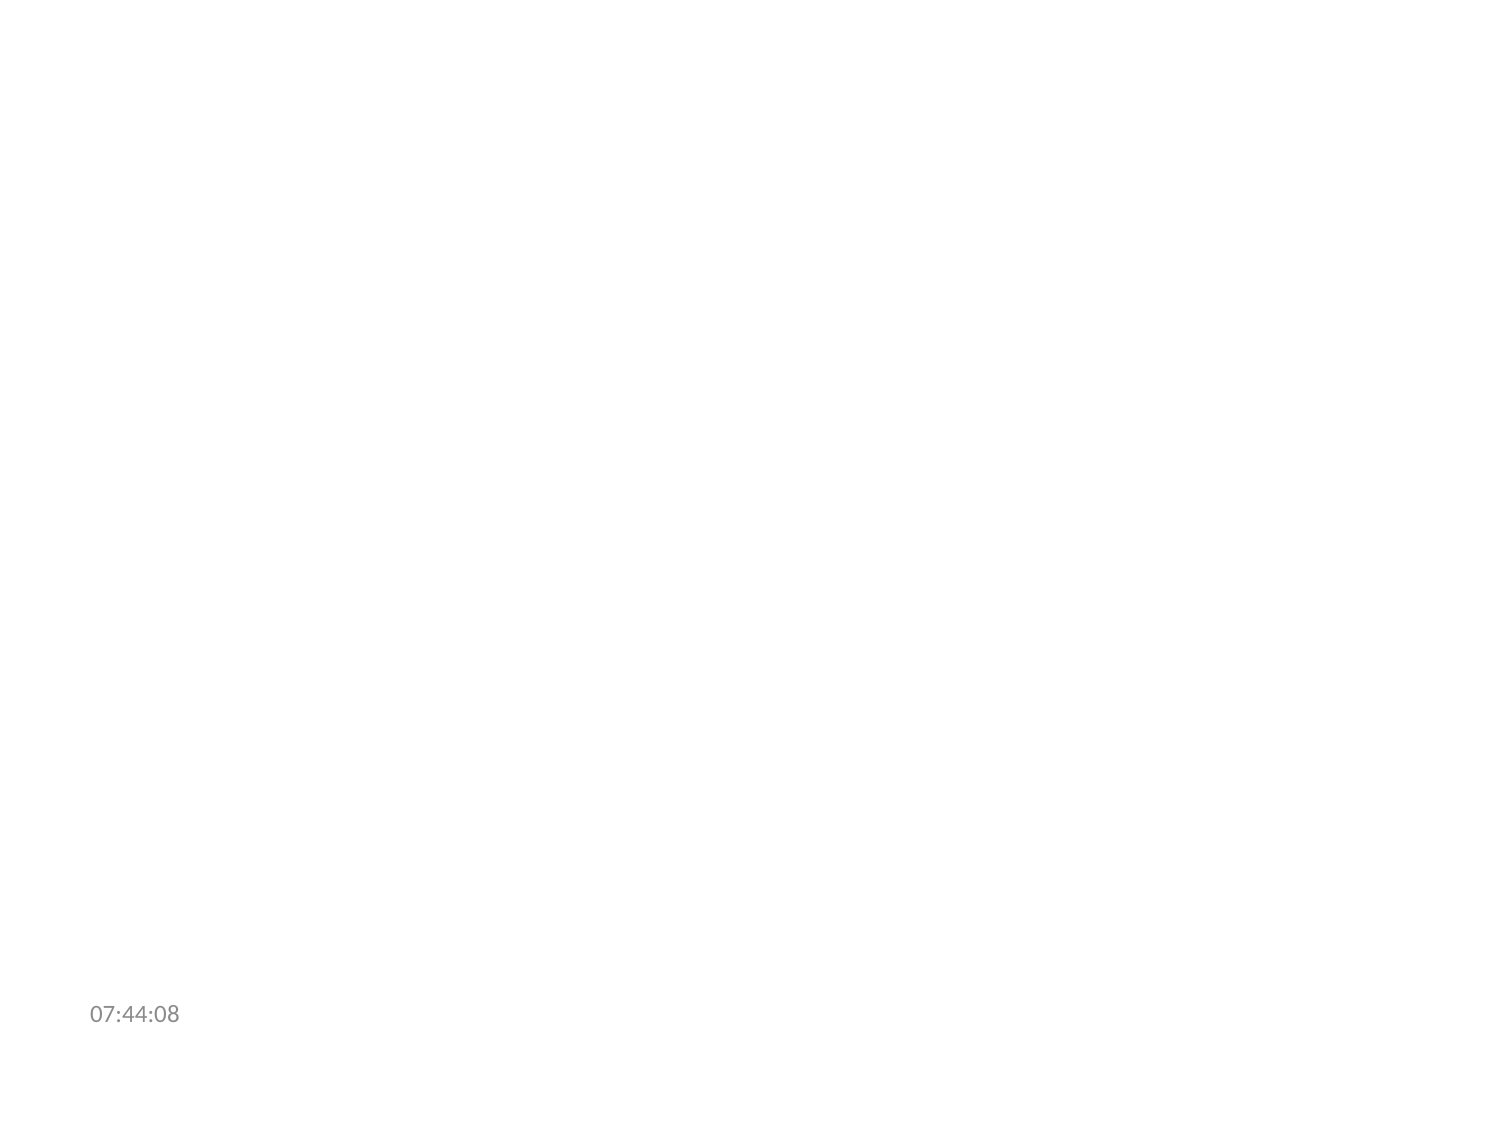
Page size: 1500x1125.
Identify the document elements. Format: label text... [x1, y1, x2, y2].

text_box 15:35:09 [75, 982, 425, 1043]
